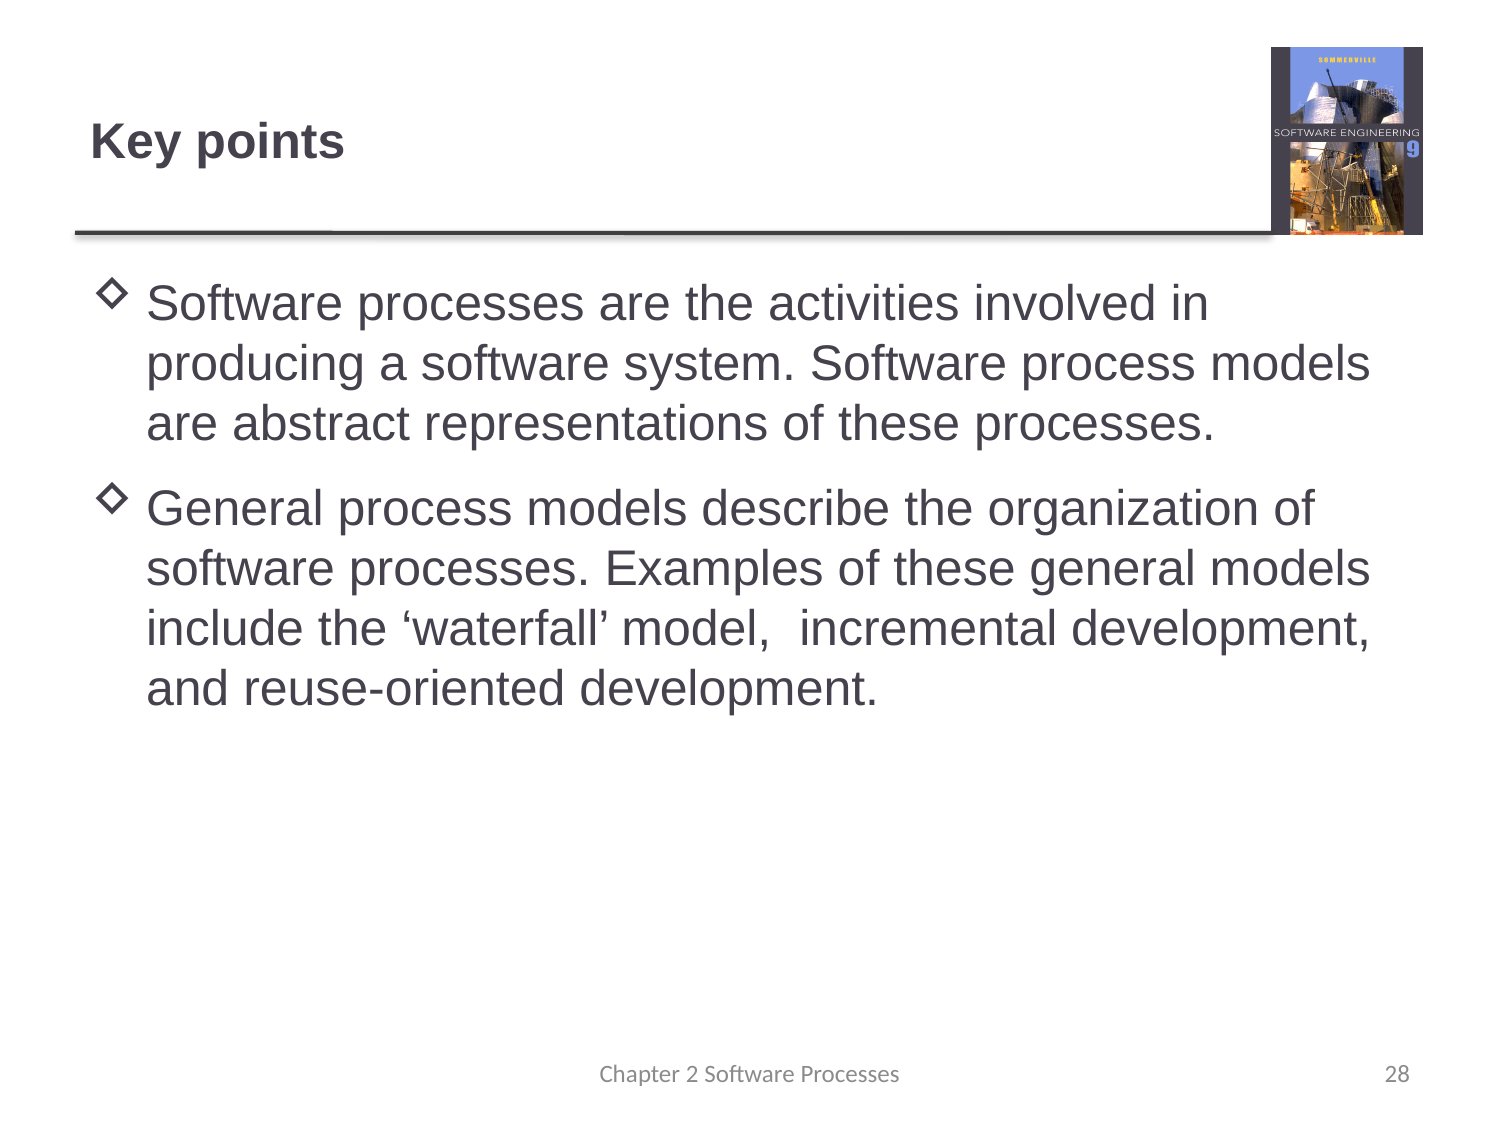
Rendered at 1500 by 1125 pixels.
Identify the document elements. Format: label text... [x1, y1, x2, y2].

picture [1272, 47, 1423, 235]
slide_number 28 [1074, 1042, 1425, 1103]
footer Chapter 2 Software Processes [512, 1042, 988, 1103]
list Software processes are the activities involved in producing a software system. Software process models are abstract representations of these processes. General process models describe the organization of software processes. Examples of these general models include the ‘waterfall’ model, incremental development, and reuse-oriented development. [75, 262, 1425, 1005]
title Key points [74, 44, 1272, 233]
